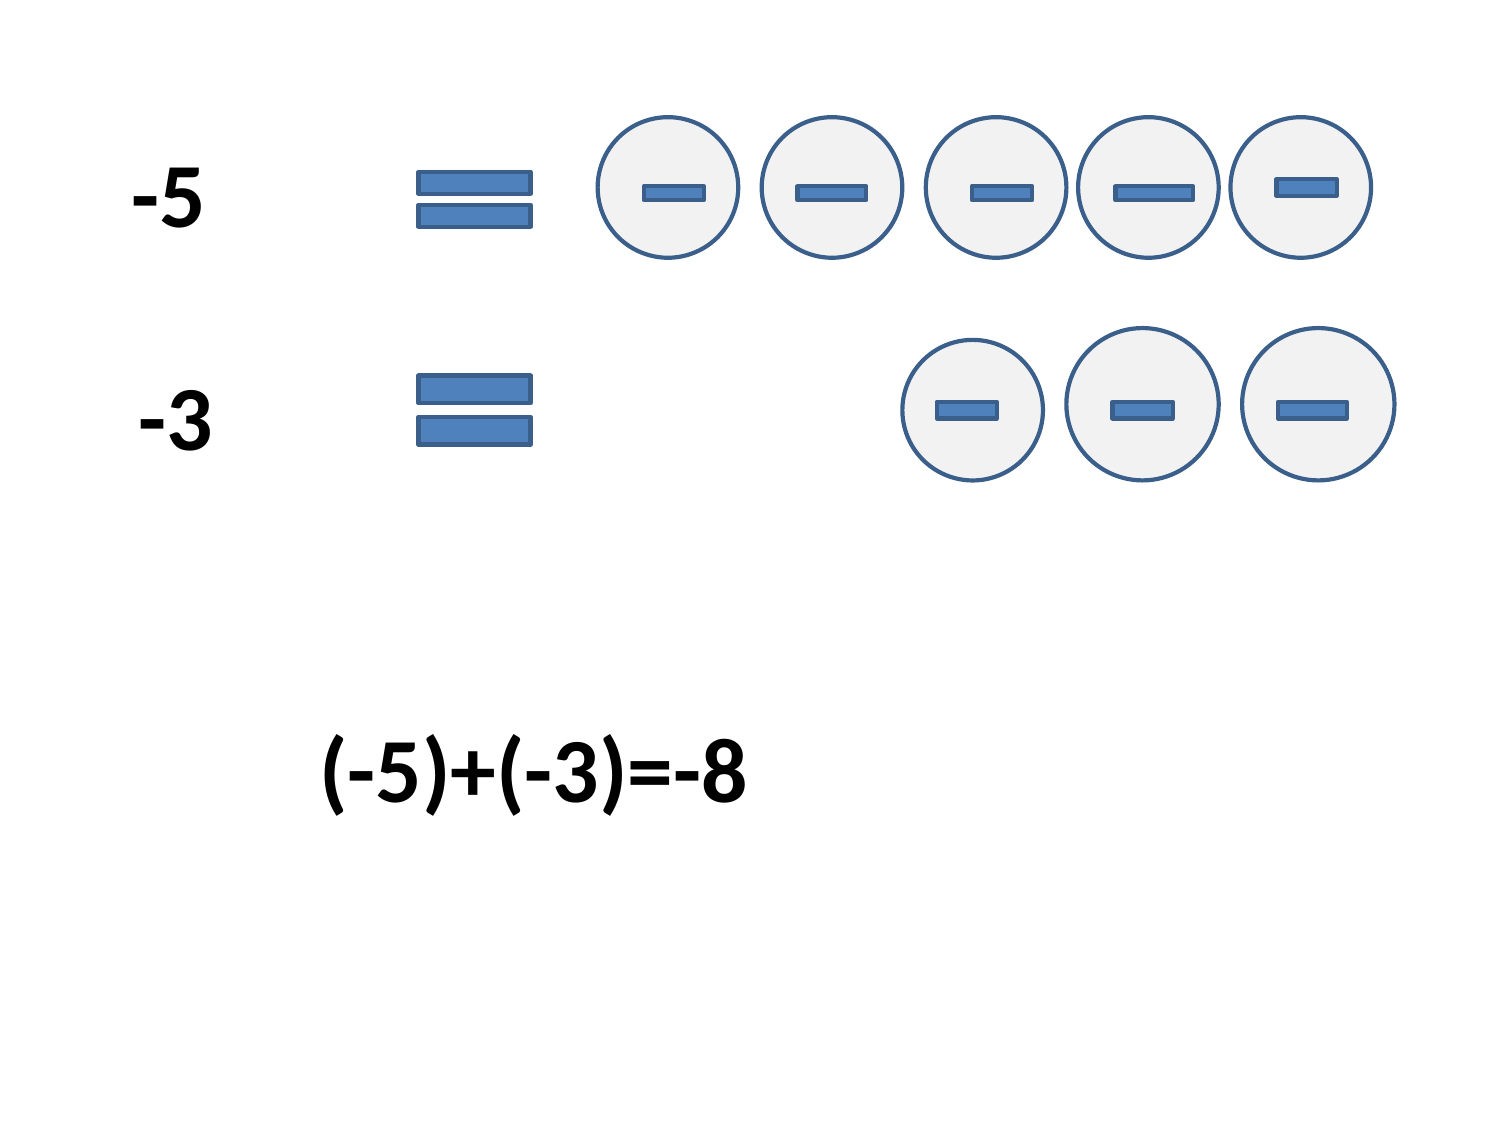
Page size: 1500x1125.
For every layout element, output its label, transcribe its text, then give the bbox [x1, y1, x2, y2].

text_box [900, 337, 1046, 483]
text_box [935, 400, 999, 421]
text_box [422, 373, 533, 405]
text_box [923, 115, 1069, 260]
text_box [1240, 325, 1397, 483]
text_box [1228, 115, 1374, 260]
text_box [970, 184, 1034, 202]
text_box [416, 170, 533, 196]
text_box [1076, 115, 1221, 260]
text_box [759, 115, 905, 260]
text_box -3 [82, 351, 422, 477]
text_box (-5)+(-3)=-8 [304, 703, 1184, 828]
text_box [1113, 184, 1195, 202]
text_box [1064, 325, 1221, 483]
text_box [795, 184, 868, 202]
text_box [422, 415, 533, 447]
text_box [1276, 400, 1349, 421]
text_box [595, 115, 741, 260]
text_box [642, 184, 706, 202]
text_box [1274, 177, 1339, 198]
text_box -5 [117, 128, 375, 254]
text_box [1110, 400, 1175, 421]
text_box [416, 203, 533, 229]
